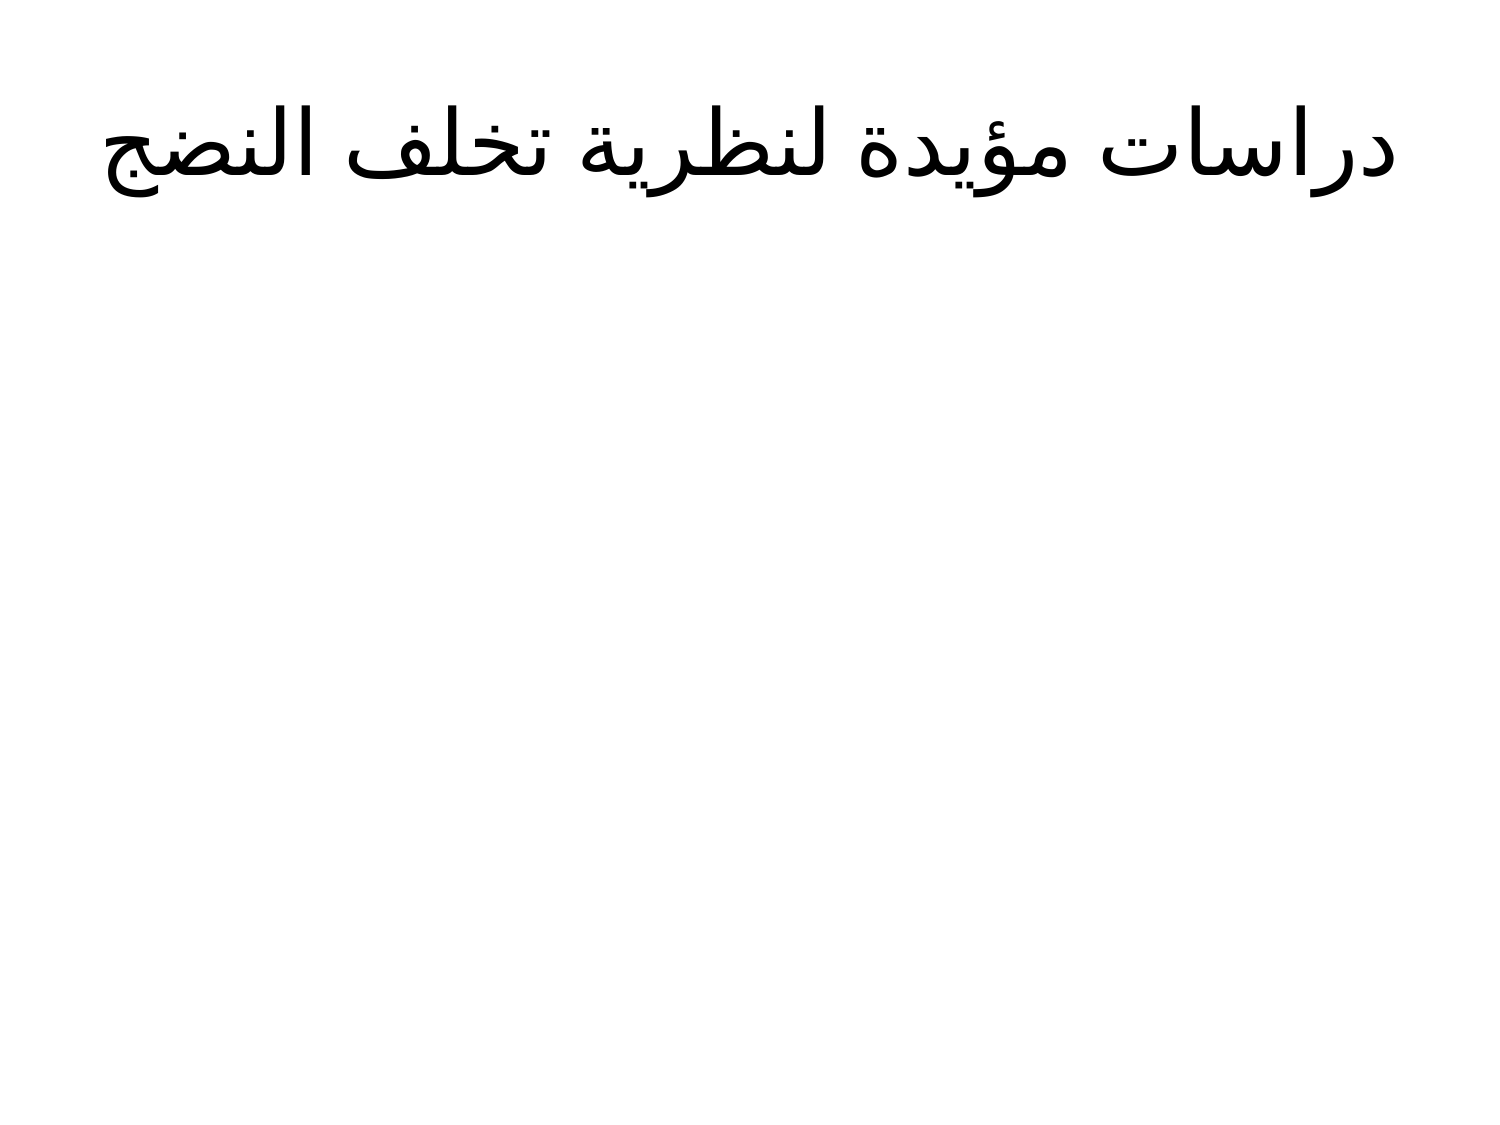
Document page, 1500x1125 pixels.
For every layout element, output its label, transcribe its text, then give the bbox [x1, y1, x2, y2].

title دراسات مؤيدة لنظرية تخلف النضج [75, 45, 1425, 233]
